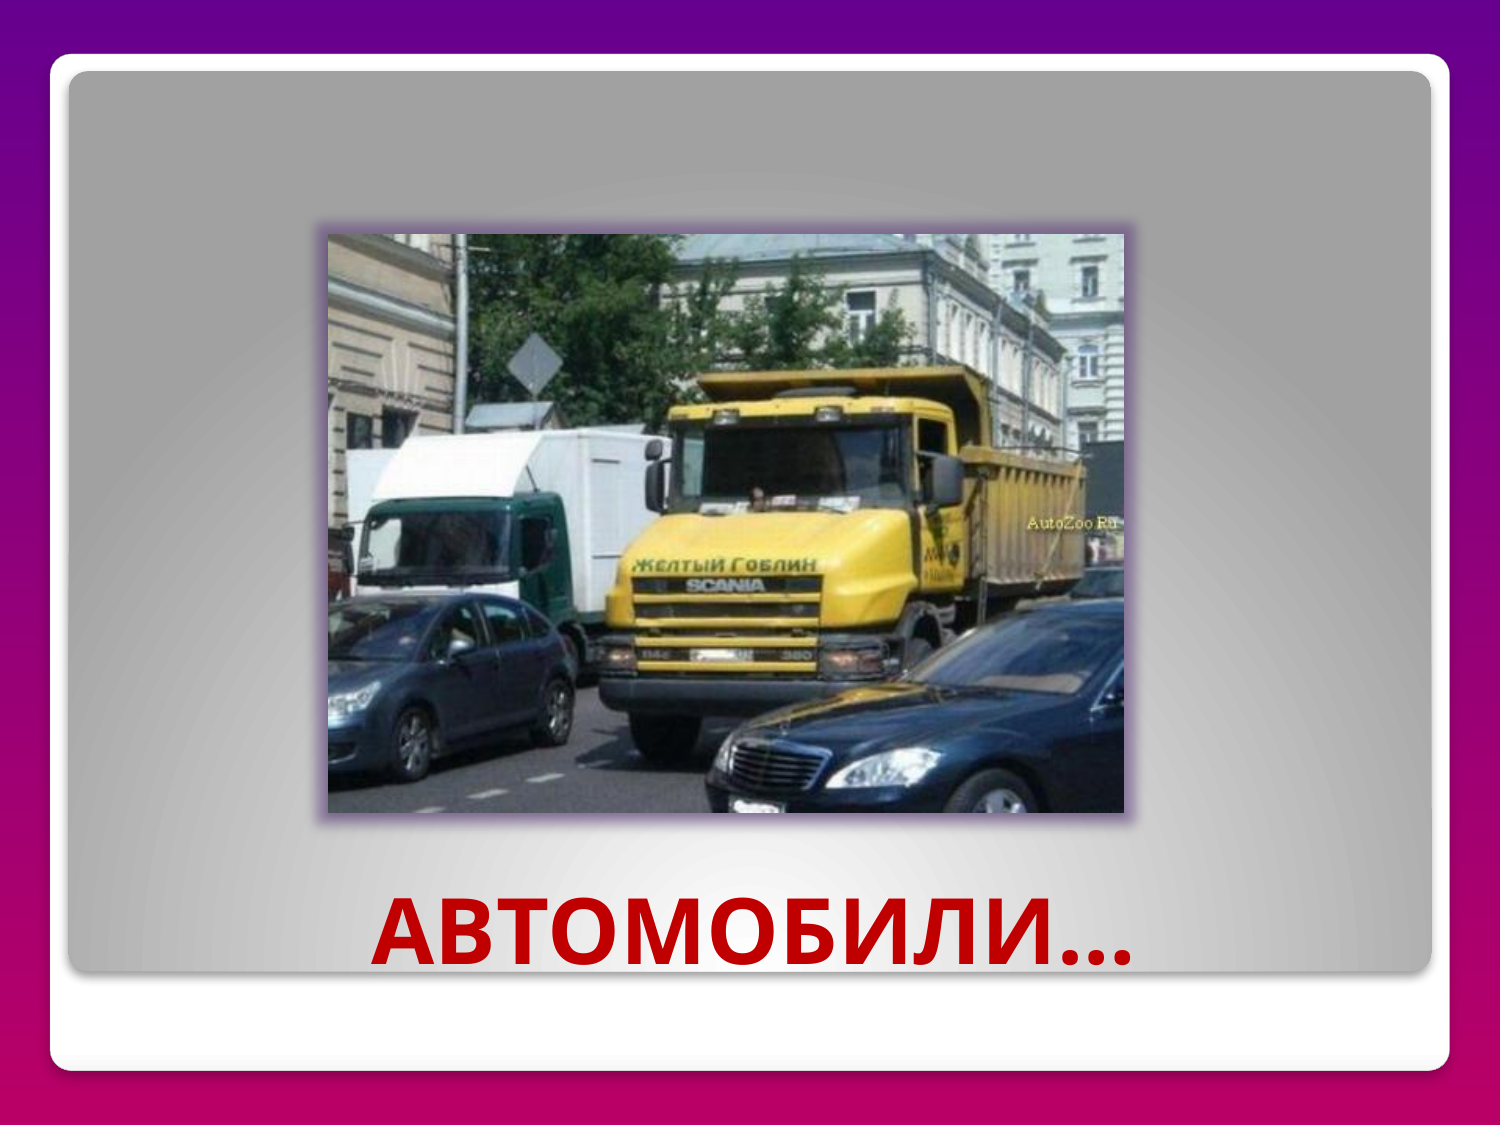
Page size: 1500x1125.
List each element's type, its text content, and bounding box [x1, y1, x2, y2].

picture [327, 234, 1124, 813]
title АВТОМОБИЛИ… [82, 773, 1425, 991]
